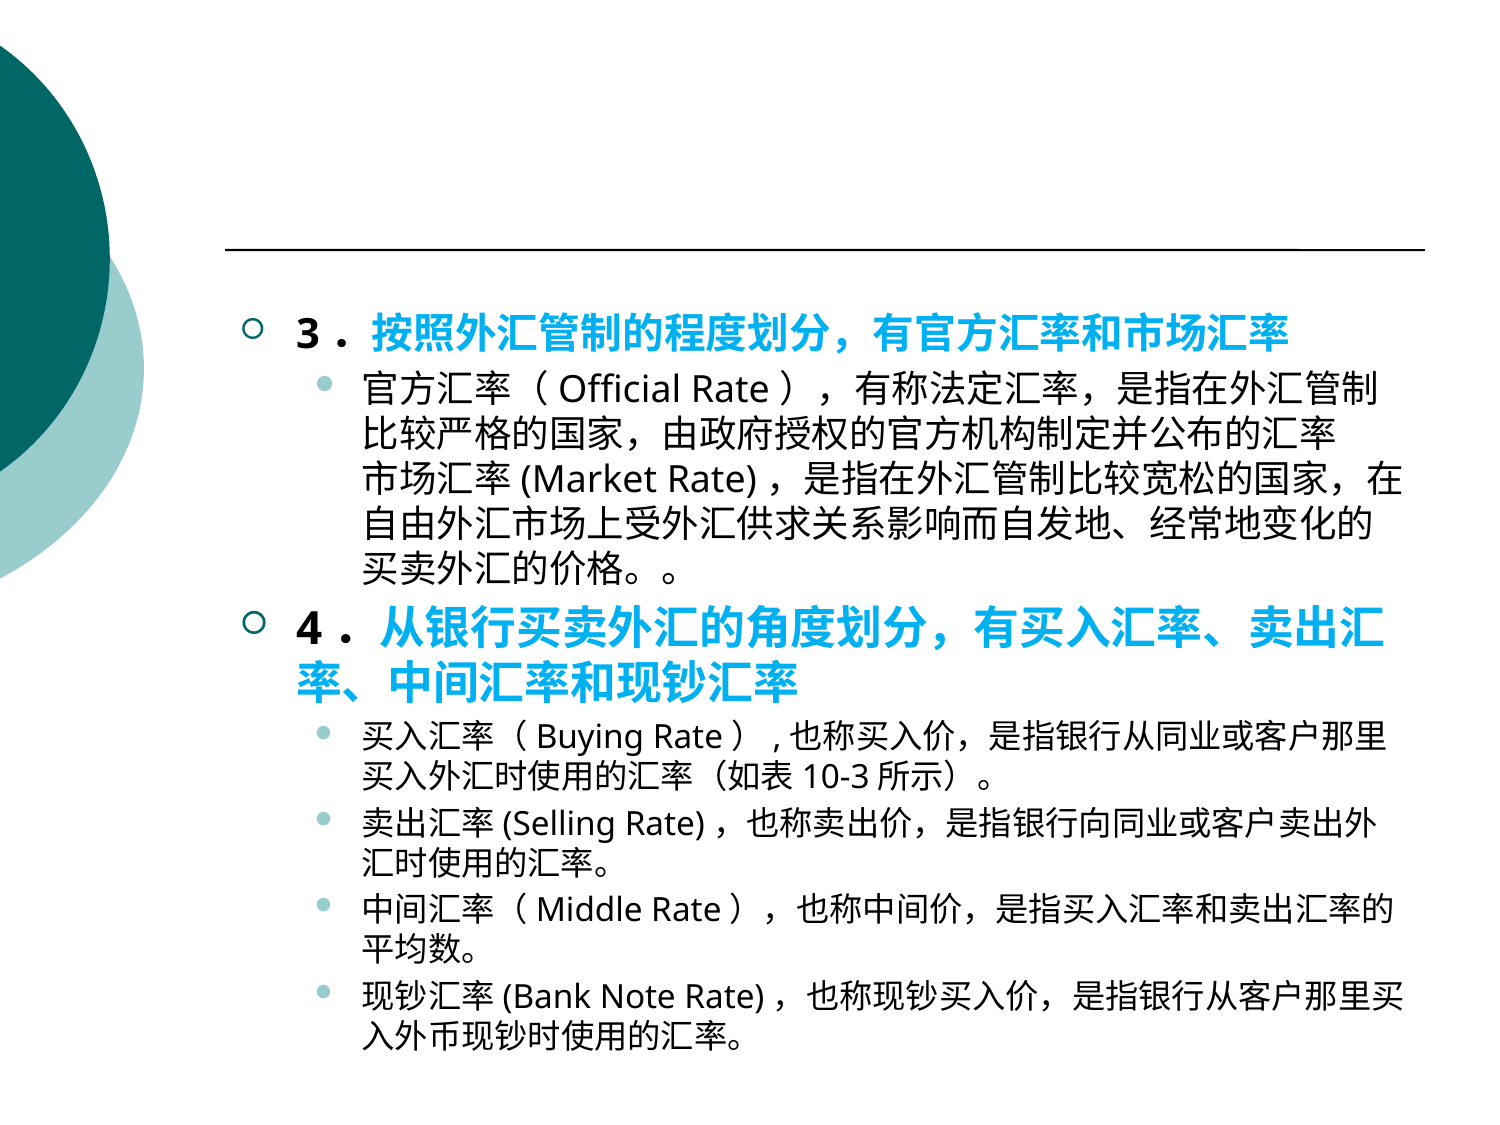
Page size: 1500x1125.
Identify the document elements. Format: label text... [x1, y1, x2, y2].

list 3．按照外汇管制的程度划分，有官方汇率和市场汇率 官方汇率（Official Rate），有称法定汇率，是指在外汇管制比较严格的国家，由政府授权的官方机构制定并公布的汇率 市场汇率(Market Rate)，是指在外汇管制比较宽松的国家，在自由外汇市场上受外汇供求关系影响而自发地、经常地变化的买卖外汇的价格。。 4．从银行买卖外汇的角度划分，有买入汇率、卖出汇率、中间汇率和现钞汇率 买入汇率（Buying Rate）,也称买入价，是指银行从同业或客户那里买入外汇时使用的汇率（如表10-3所示）。 卖出汇率(Selling Rate)，也称卖出价，是指银行向同业或客户卖出外汇时使用的汇率。 中间汇率（Middle Rate），也称中间价，是指买入汇率和卖出汇率的平均数。 现钞汇率(Bank Note Rate)，也称现钞买入价，是指银行从客户那里买入外币现钞时使用的汇率。 [224, 299, 1425, 1071]
